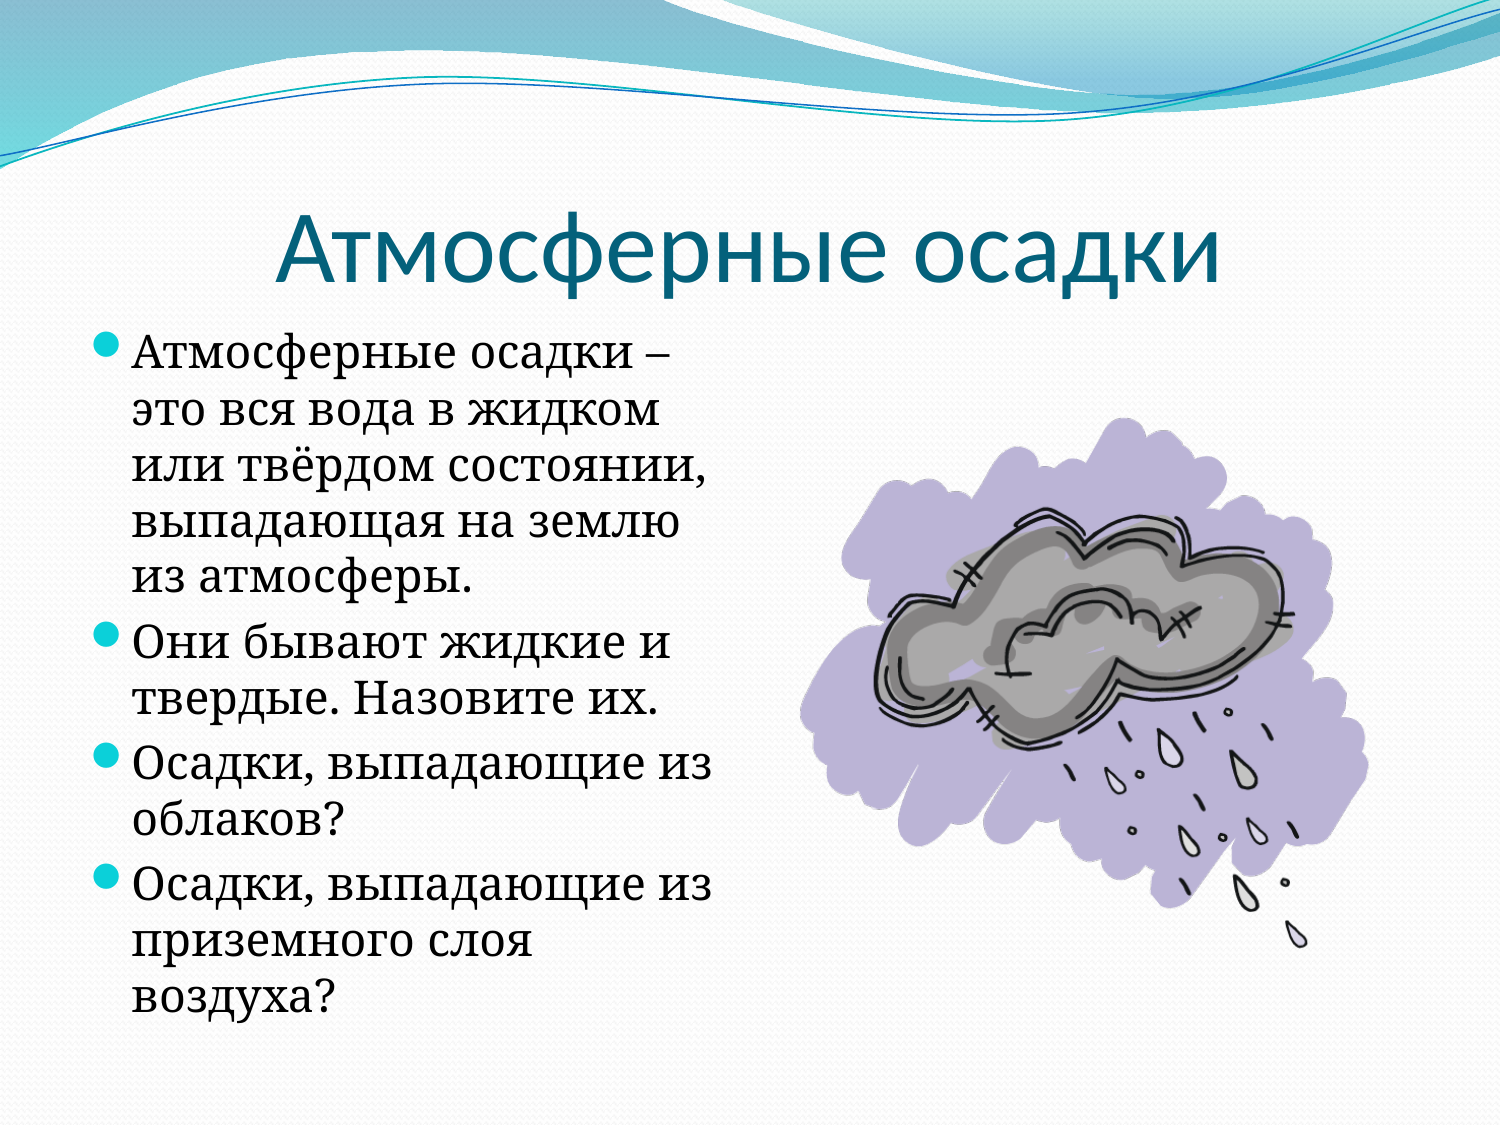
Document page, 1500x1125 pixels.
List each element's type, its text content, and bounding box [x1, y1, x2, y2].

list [762, 391, 1426, 966]
title Атмосферные осадки [75, 115, 1425, 303]
list Атмосферные осадки – это вся вода в жидком или твёрдом состоянии, выпадающая на землю из атмосферы. Они бывают жидкие и твердые. Назовите их. Осадки, выпадающие из облаков? Осадки, выпадающие из приземного слоя воздуха? [75, 314, 738, 1043]
